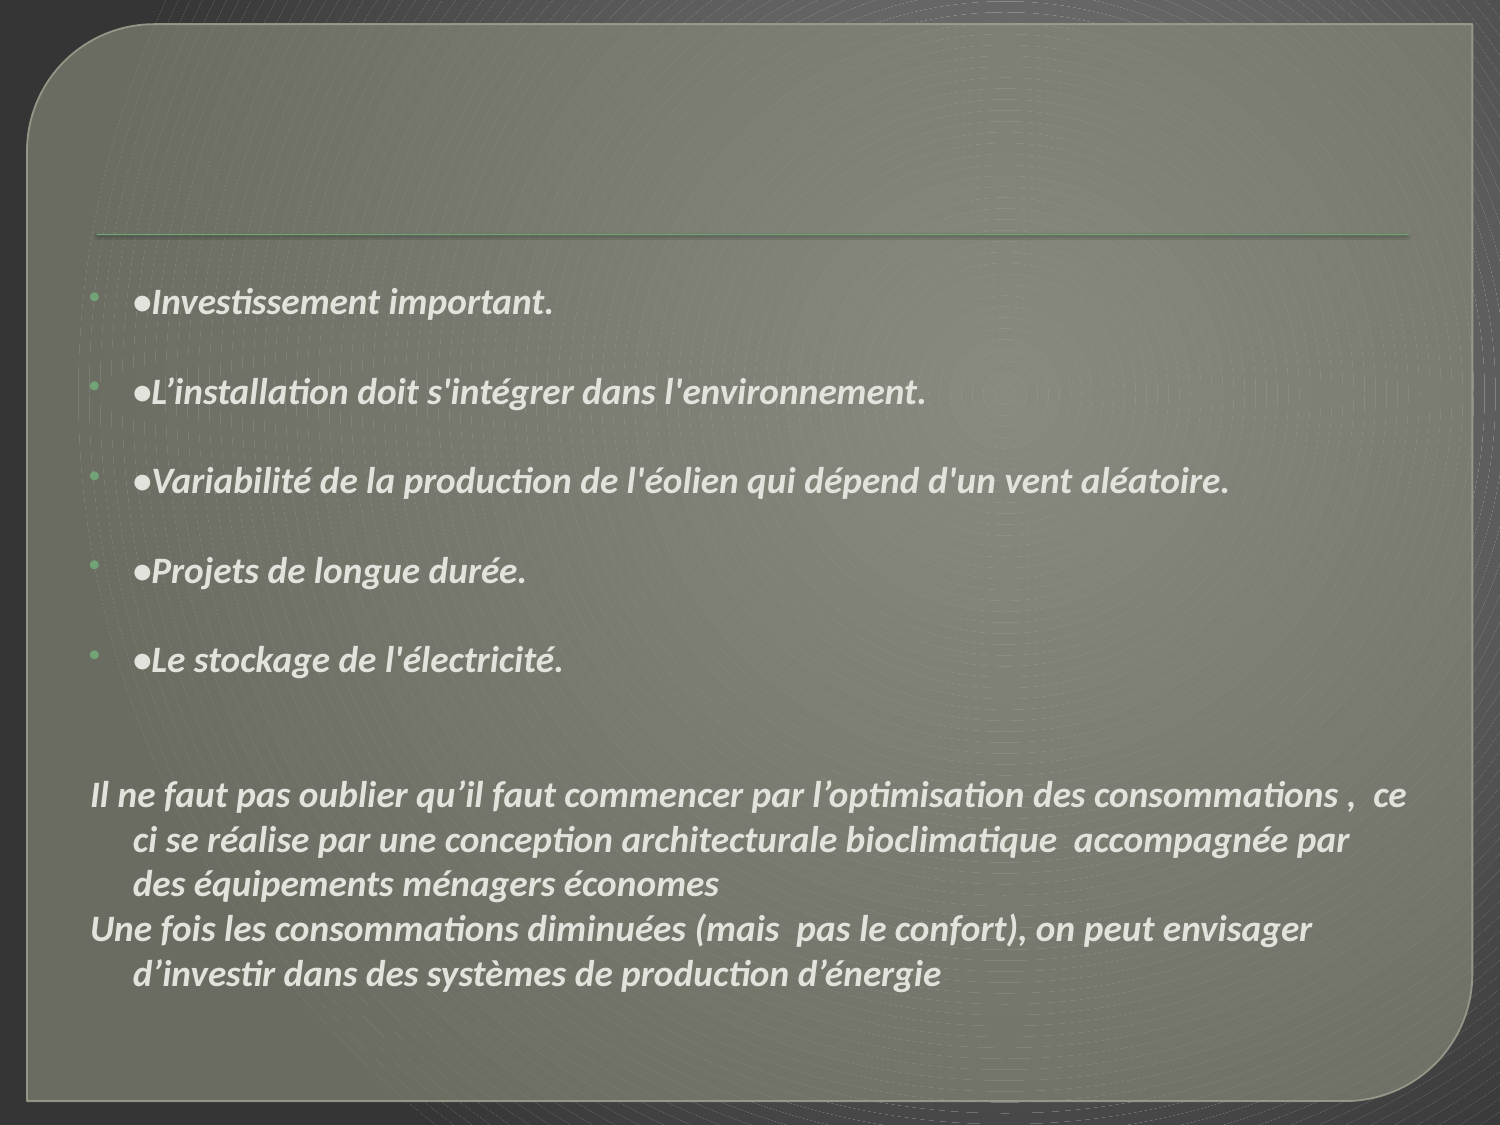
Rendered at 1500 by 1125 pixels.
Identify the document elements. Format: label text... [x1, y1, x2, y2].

list •Investissement important. •L’installation doit s'intégrer dans l'environnement. •Variabilité de la production de l'éolien qui dépend d'un vent aléatoire. •Projets de longue durée. •Le stockage de l'électricité. Il ne faut pas oublier qu’il faut commencer par l’optimisation des consommations , ce ci se réalise par une conception architecturale bioclimatique accompagnée par des équipements ménagers économes Une fois les consommations diminuées (mais pas le confort), on peut envisager d’investir dans des systèmes de production d’énergie [74, 269, 1426, 1013]
